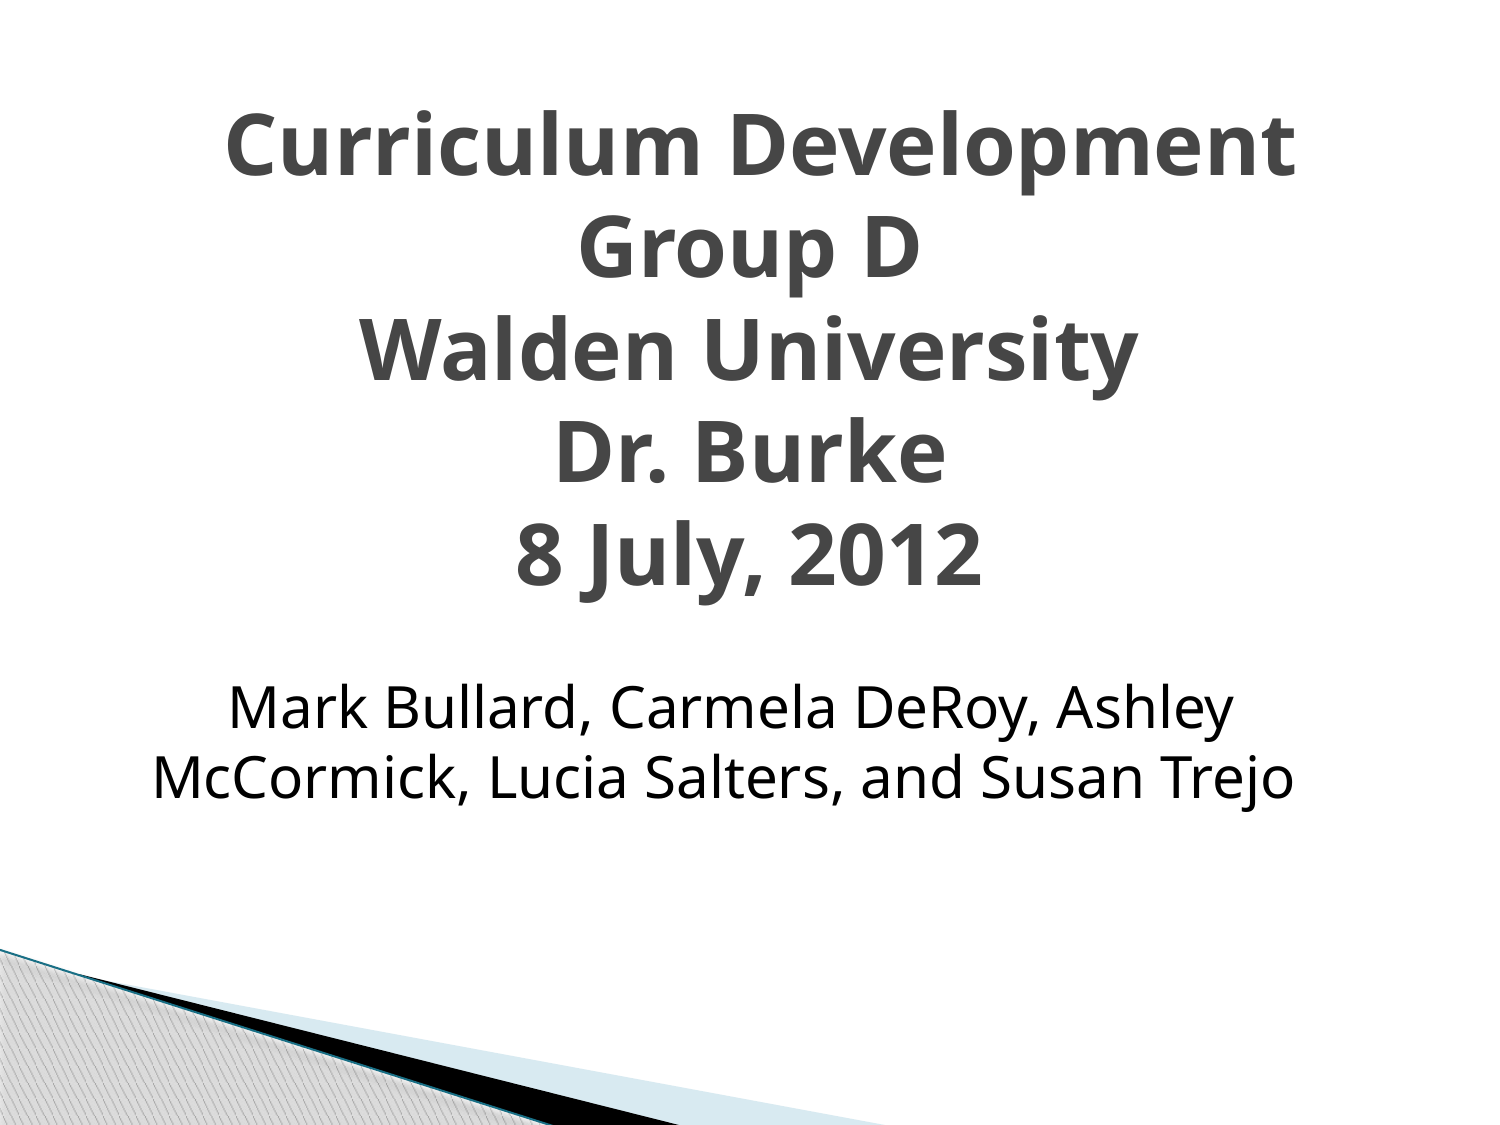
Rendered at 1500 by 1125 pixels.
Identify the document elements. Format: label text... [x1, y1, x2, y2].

title Curriculum Development Group D Walden University Dr. Burke 8 July, 2012 [75, 45, 1425, 750]
text_box Mark Bullard, Carmela DeRoy, Ashley McCormick, Lucia Salters, and Susan Trejo [87, 662, 1375, 818]
